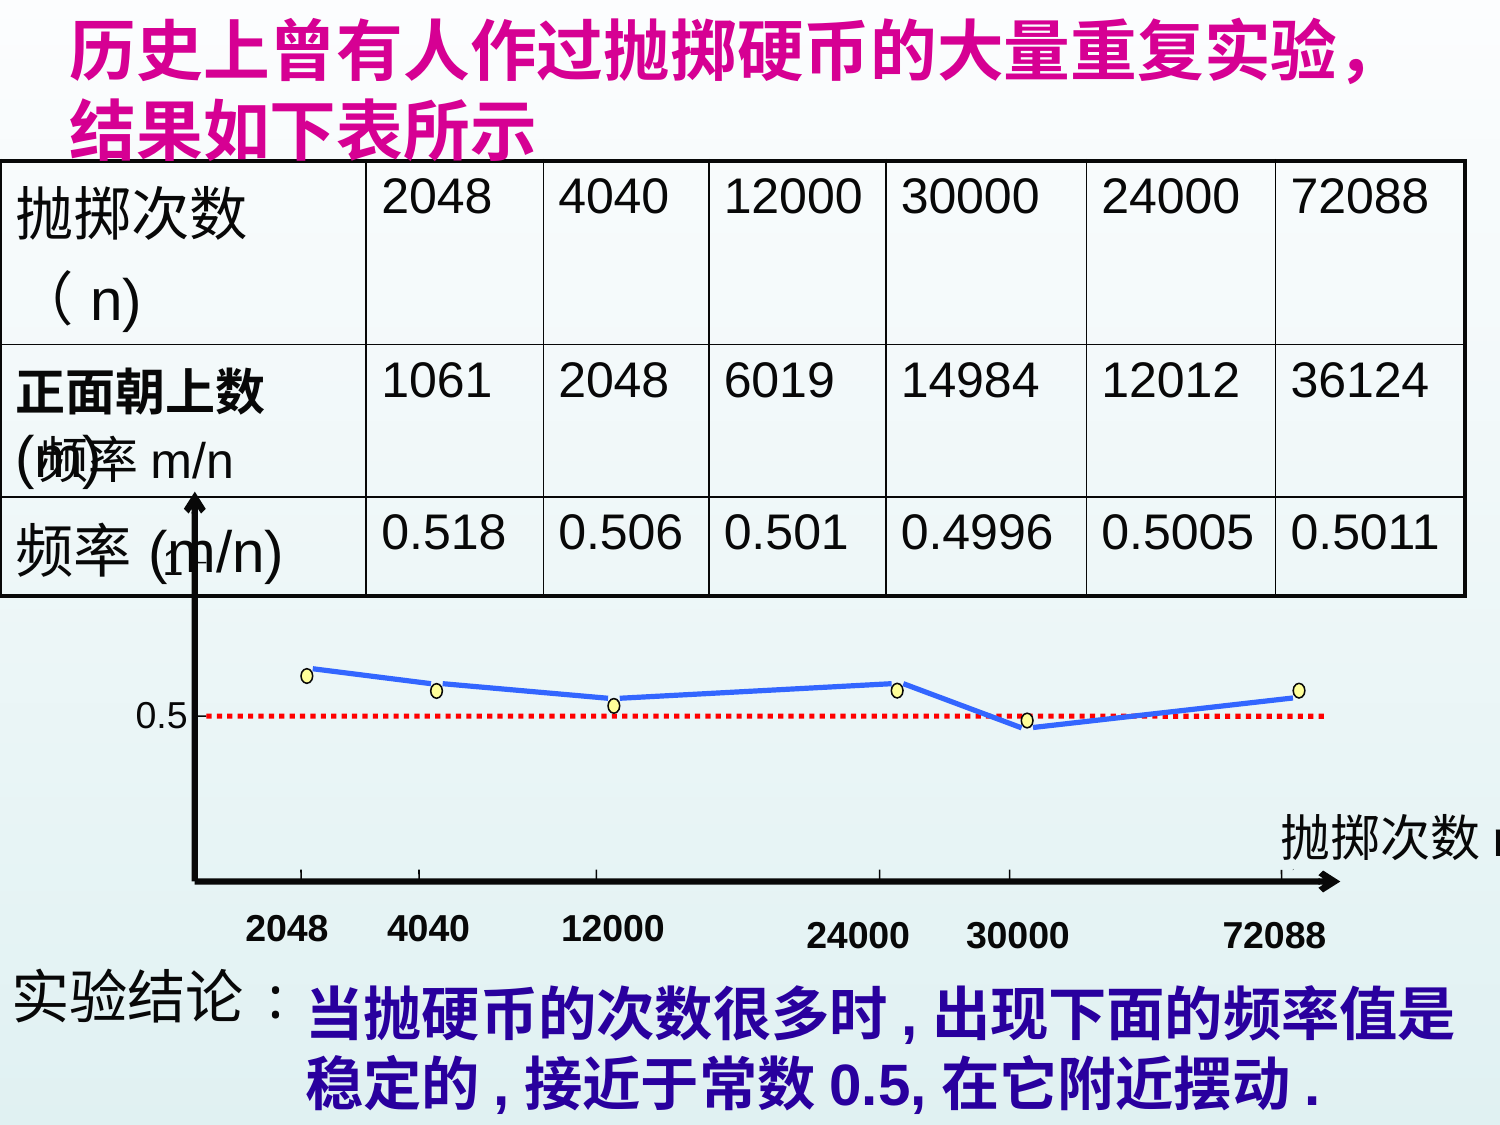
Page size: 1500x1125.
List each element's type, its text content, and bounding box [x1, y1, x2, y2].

text_box 实验结论: [0, 952, 308, 1038]
text_box 当抛硬币的次数很多时,出现下面的频率值是 稳定的,接近于常数0.5,在它附近摆动. [290, 969, 1472, 1125]
table_header 12000 [710, 177, 885, 344]
table_cell 频率(m/n) [2, 498, 29, 594]
table_header 30000 [887, 177, 1086, 344]
table_cell 正面朝上数(m) [2, 345, 365, 496]
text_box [29, 420, 1500, 965]
table_cell 14984 [887, 345, 1086, 420]
table_cell 36124 [1276, 345, 1463, 420]
table_header 72088 [1276, 163, 1463, 344]
table_header 抛掷次数（n) [2, 163, 365, 344]
table_cell 2048 [544, 345, 708, 420]
table_cell 6019 [710, 345, 885, 420]
table_header 2048 [367, 177, 543, 344]
table_header 4040 [544, 177, 708, 344]
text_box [301, 668, 1305, 728]
text_box 历史上曾有人作过抛掷硬币的大量重复实验， 结果如下表所示 [55, 1, 1420, 177]
table_cell 12012 [1087, 345, 1275, 420]
table_header 24000 [1087, 177, 1275, 344]
table_cell 1061 [367, 345, 543, 420]
